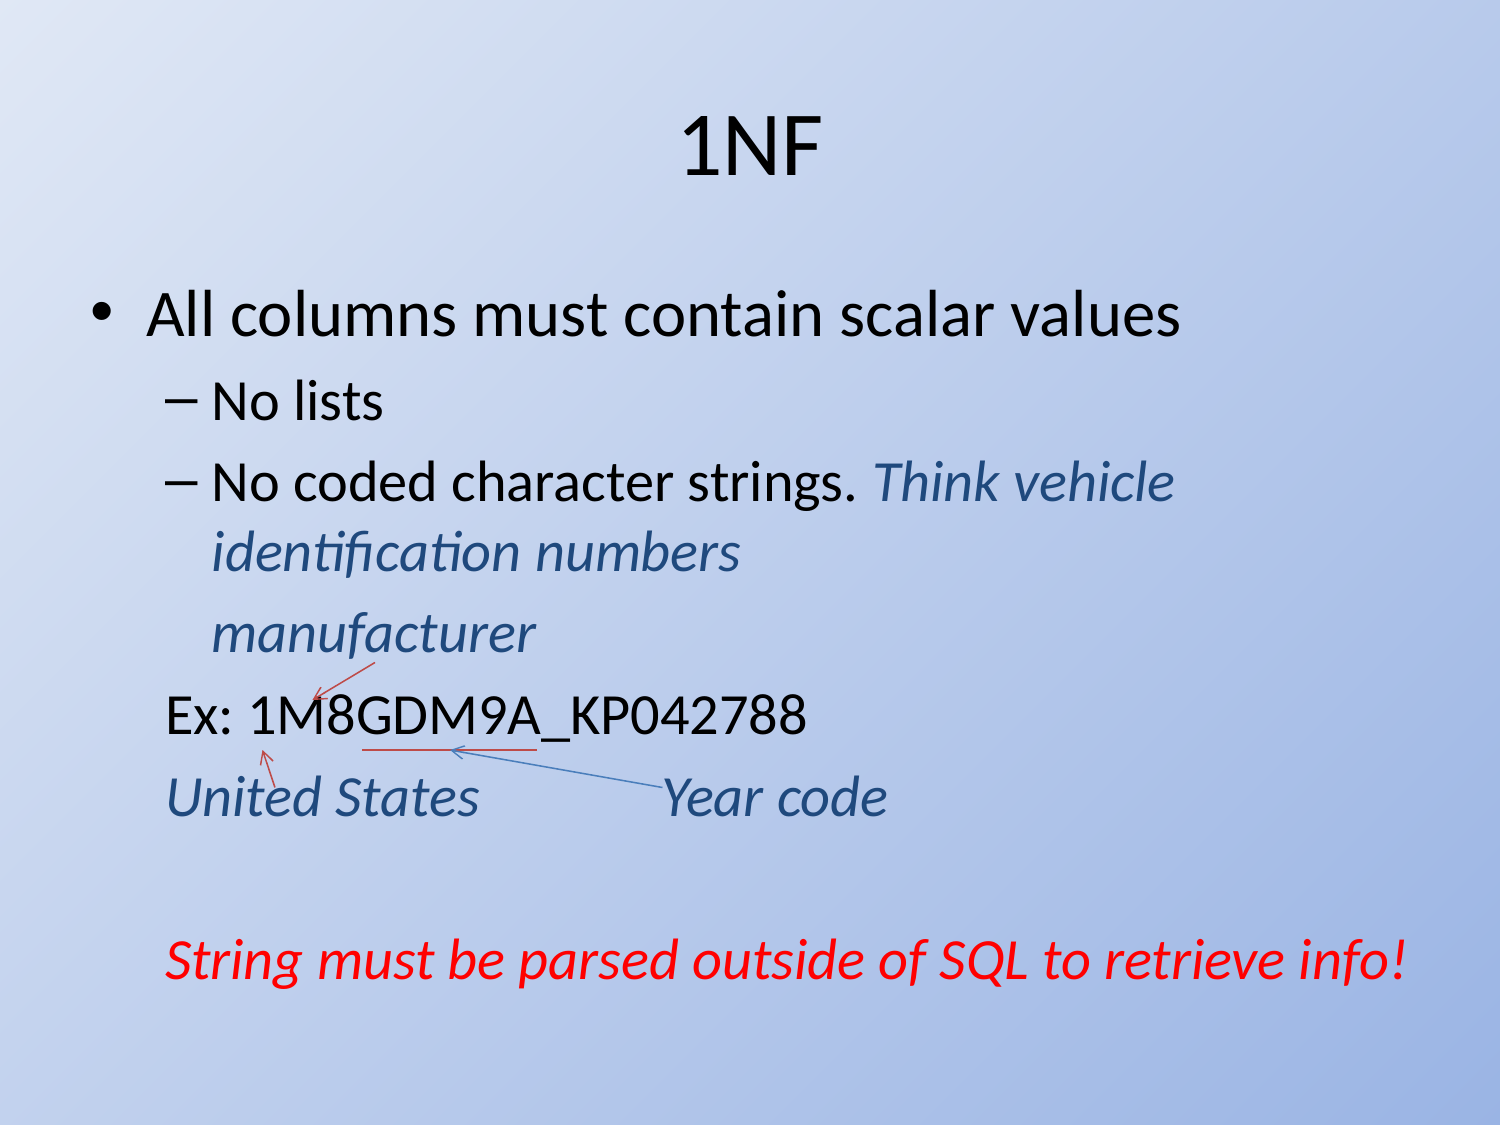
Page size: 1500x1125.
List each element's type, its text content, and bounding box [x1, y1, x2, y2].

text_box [449, 749, 663, 788]
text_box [262, 749, 276, 788]
list All columns must contain scalar values No lists No coded character strings. Think vehicle identification numbers manufacturer Ex: 1M8GDM9A_KP042788 United States Year code String must be parsed outside of SQL to retrieve info! [75, 262, 1425, 1005]
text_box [312, 662, 376, 701]
title 1NF [75, 45, 1425, 233]
